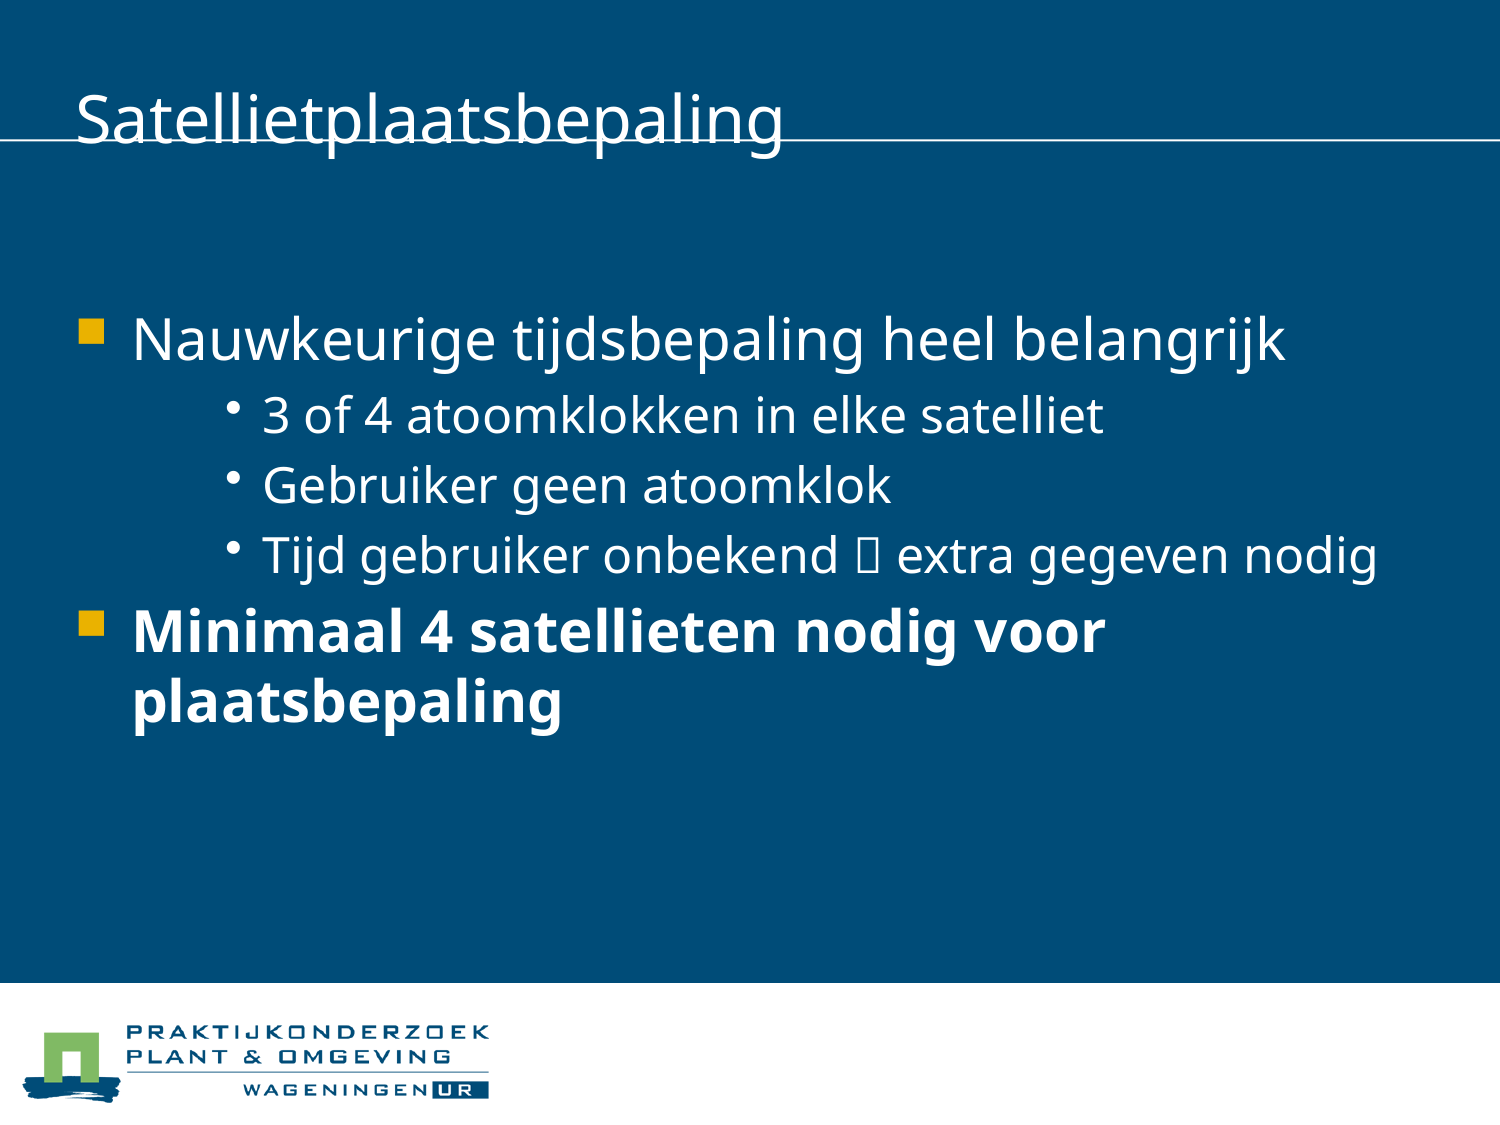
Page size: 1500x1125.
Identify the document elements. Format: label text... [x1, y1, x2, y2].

picture [0, 984, 1500, 1125]
title Satellietplaatsbepaling [74, 60, 1426, 224]
list Nauwkeurige tijdsbepaling heel belangrijk 3 of 4 atoomklokken in elke satelliet Gebruiker geen atoomklok Tijd gebruiker onbekend  extra gegeven nodig Minimaal 4 satellieten nodig voor plaatsbepaling [74, 224, 1426, 938]
